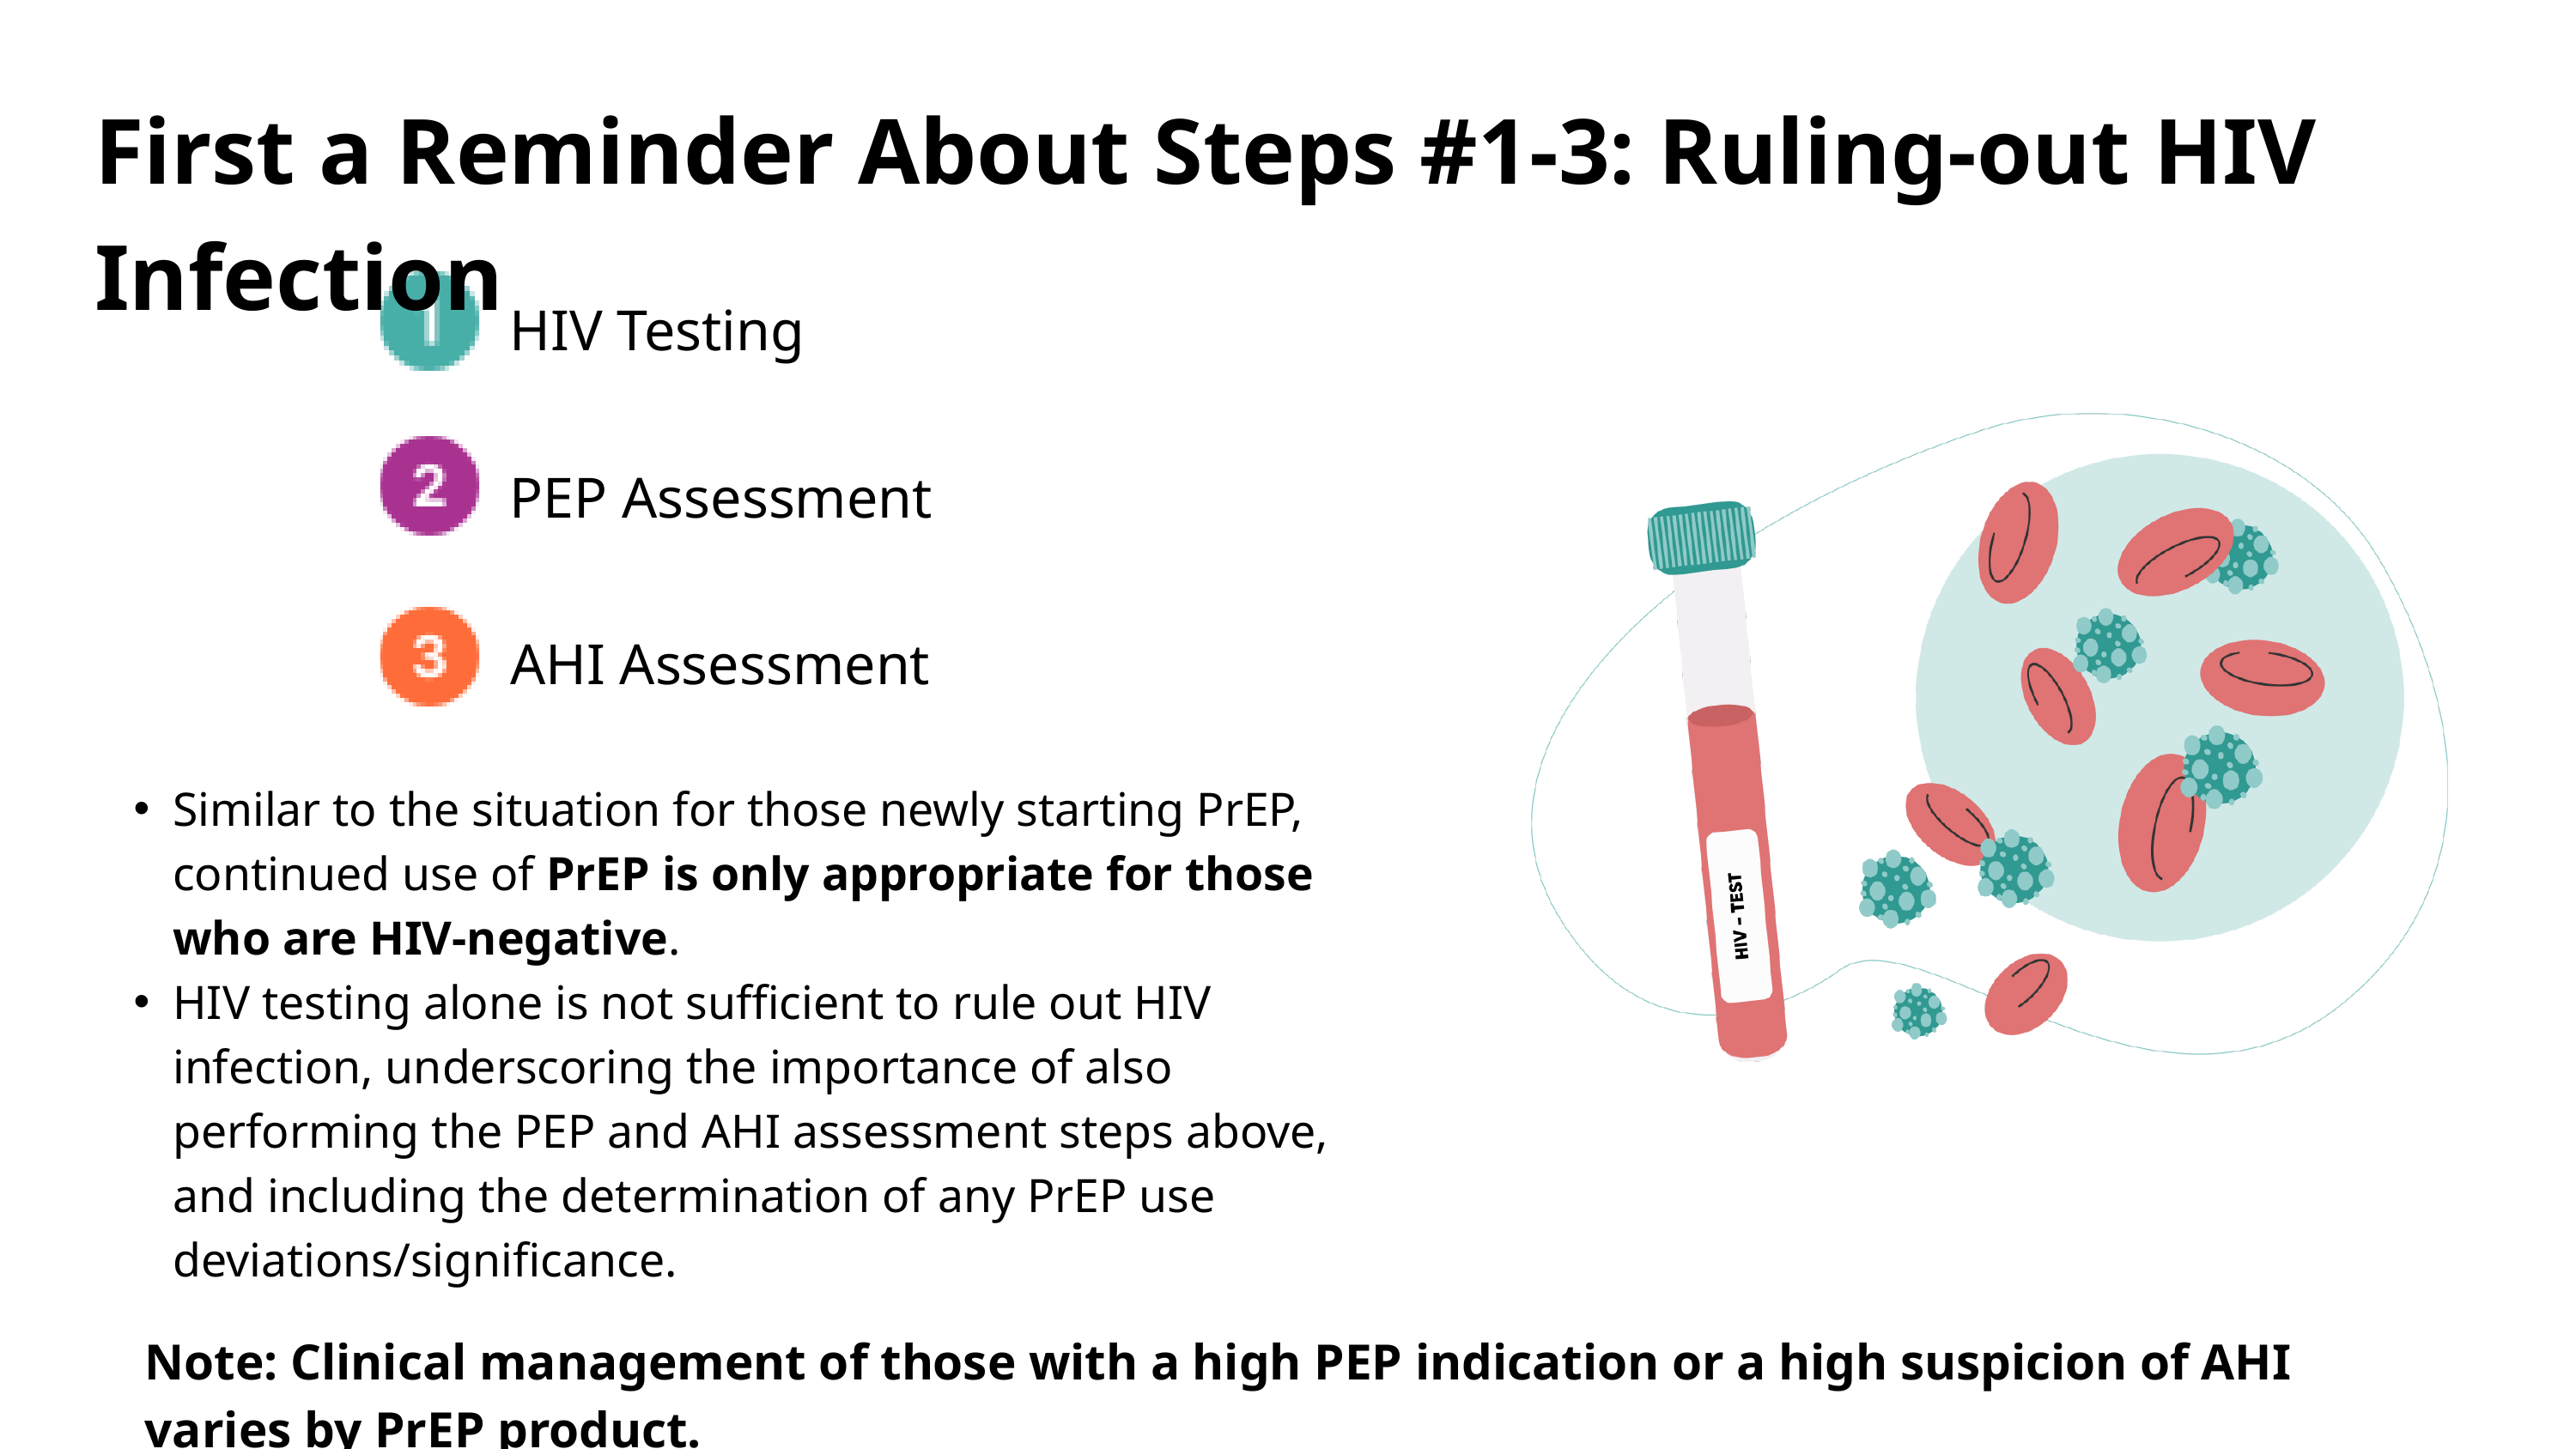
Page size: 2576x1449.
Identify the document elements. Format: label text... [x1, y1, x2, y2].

text_box First a Reminder About Steps #1-3: Ruling-out HIV Infection [94, 76, 2406, 329]
text_box Similar to the situation for those newly starting PrEP, continued use of PrEP is only appropriate for those who are HIV-negative. HIV testing alone is not sufficient to rule out HIV infection, underscoring the importance of also performing the PEP and AHI assessment steps above, and including the determination of any PrEP use deviations/significance. [94, 771, 1415, 1287]
text_box [1487, 351, 2492, 1139]
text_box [380, 270, 1160, 707]
text_box Note: Clinical management of those with a high PEP indication or a high suspicion of AHI varies by PrEP product. [144, 1321, 2374, 1449]
